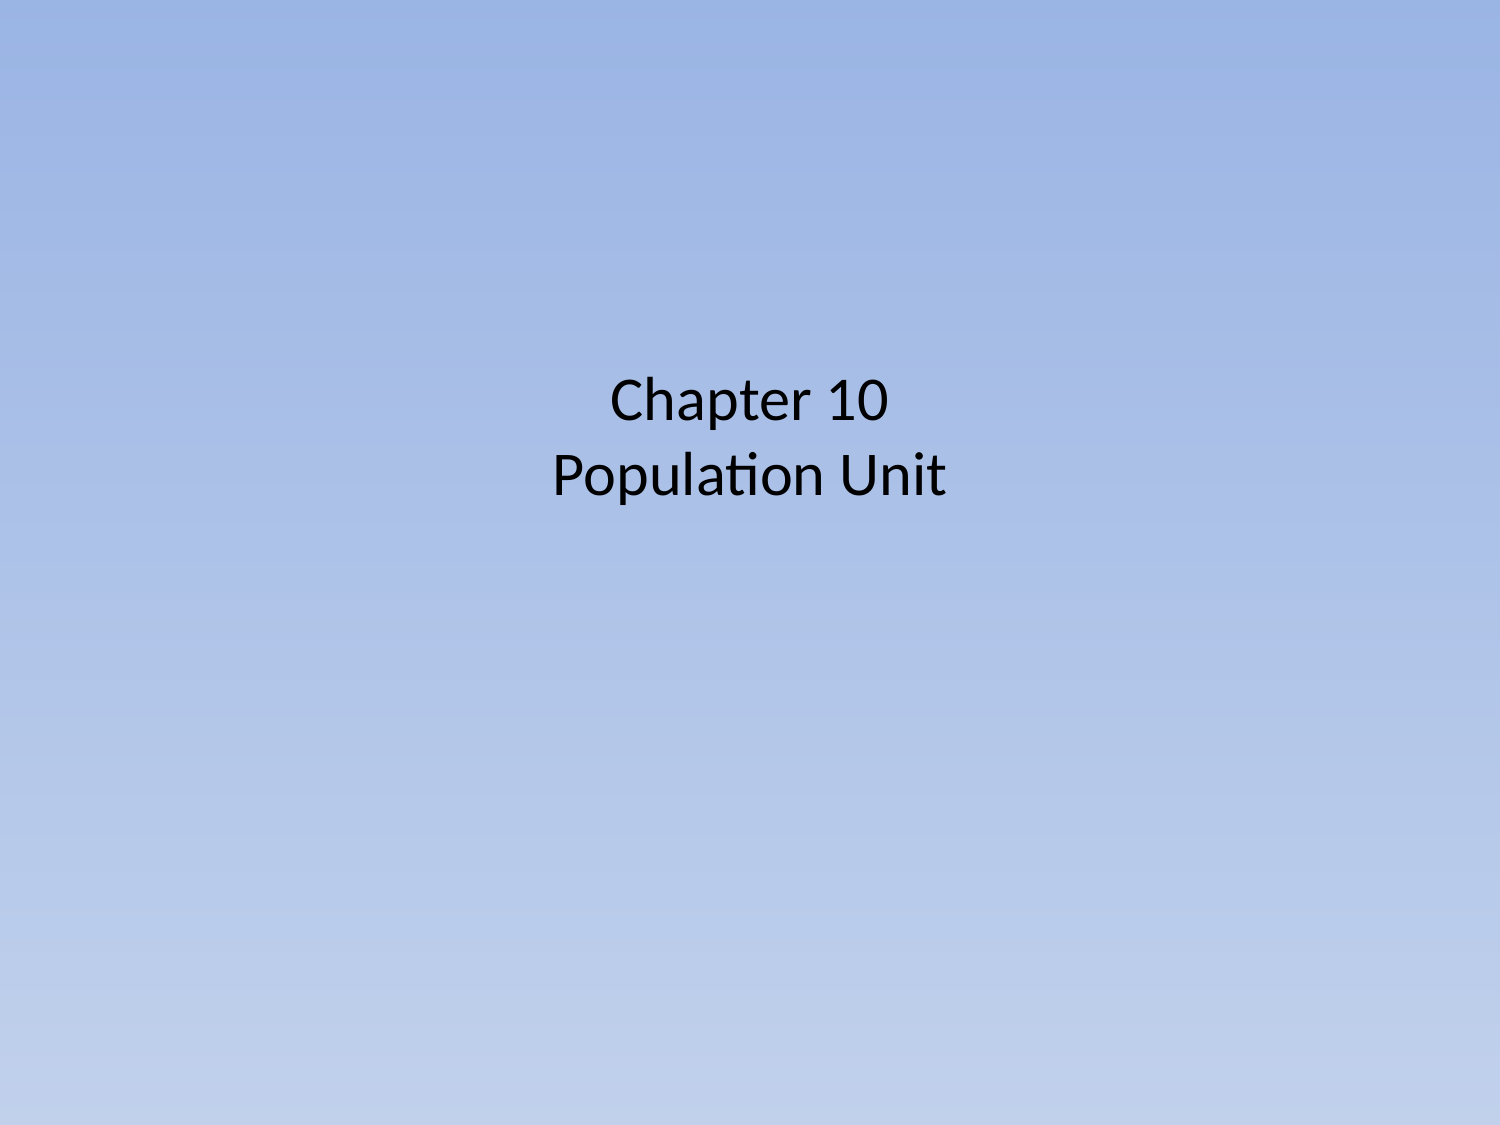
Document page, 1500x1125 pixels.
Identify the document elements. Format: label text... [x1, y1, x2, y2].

title Chapter 10 Population Unit [112, 349, 1388, 591]
